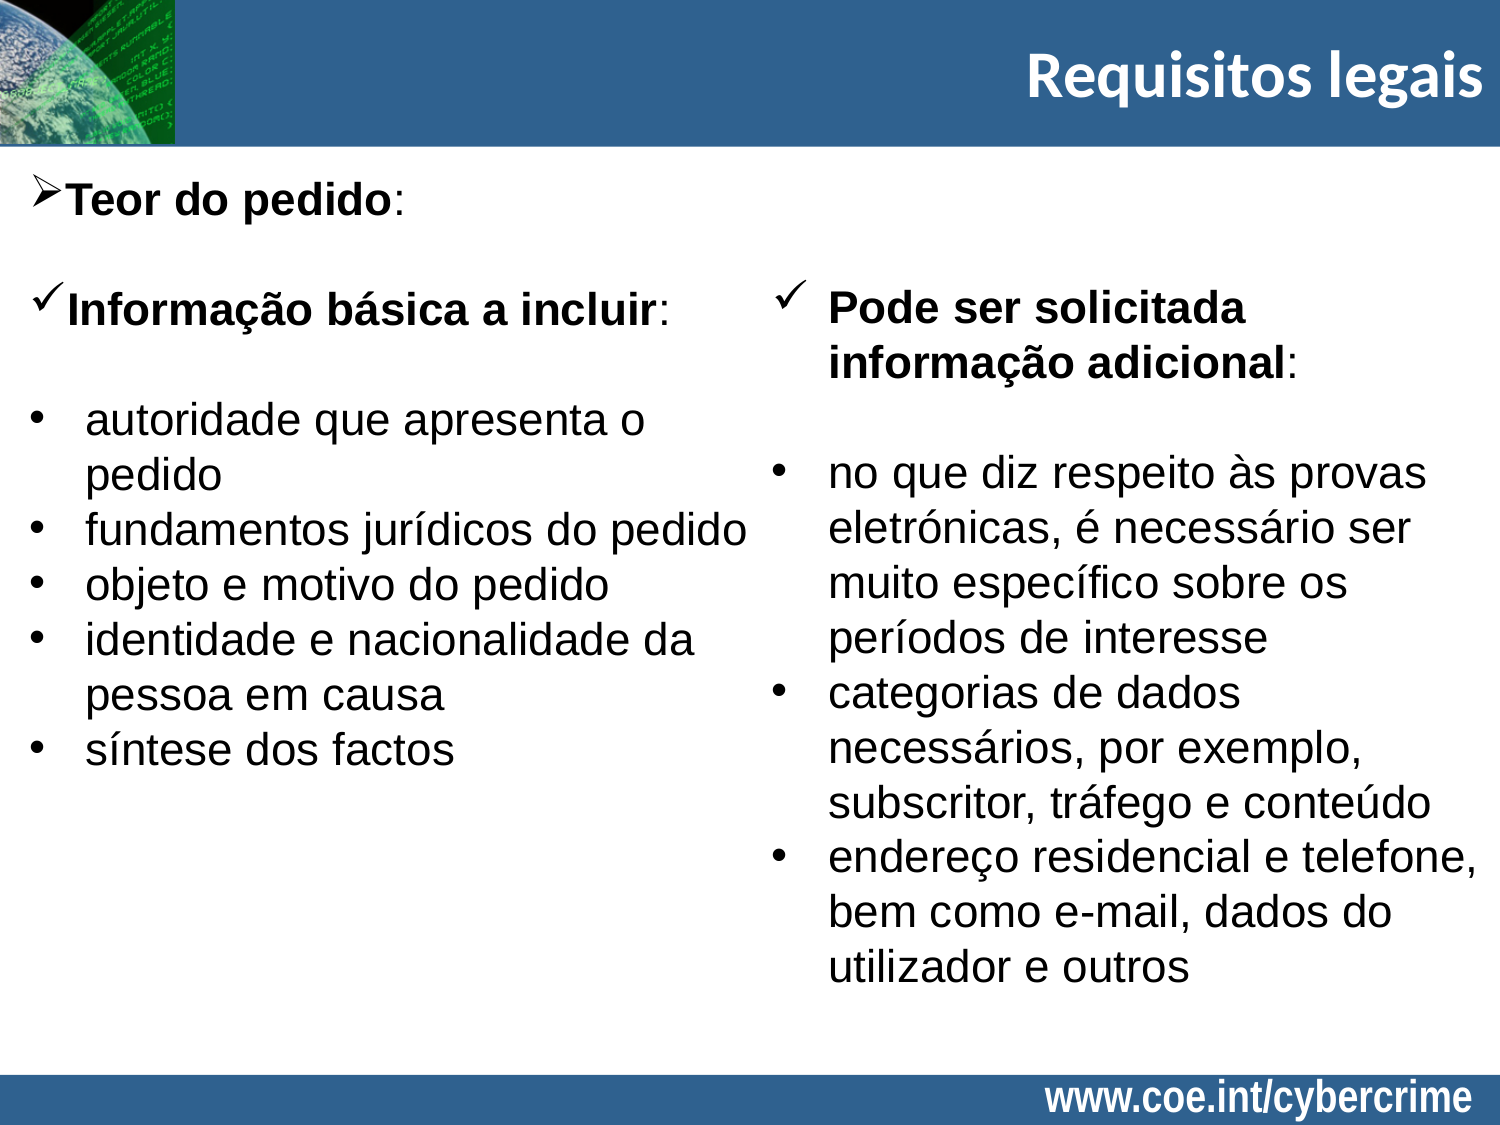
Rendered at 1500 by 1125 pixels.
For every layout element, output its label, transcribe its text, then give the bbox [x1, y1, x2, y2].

text_box Teor do pedido: Informação básica a incluir: autoridade que apresenta o pedido fundamentos jurídicos do pedido objeto e motivo do pedido identidade e nacionalidade da pessoa em causa síntese dos factos [14, 162, 765, 837]
text_box Pode ser solicitada informação adicional: no que diz respeito às provas eletrónicas, é necessário ser muito específico sobre os períodos de interesse categorias de dados necessários, por exemplo, subscritor, tráfego e conteúdo endereço residencial e telefone, bem como e-mail, dados do utilizador e outros [757, 270, 1500, 1055]
text_box [0, 1073, 1030, 1125]
picture [0, 0, 175, 144]
text_box www.coe.int/cybercrime [1030, 1059, 1500, 1125]
text_box Requisitos legais [177, 0, 1500, 149]
